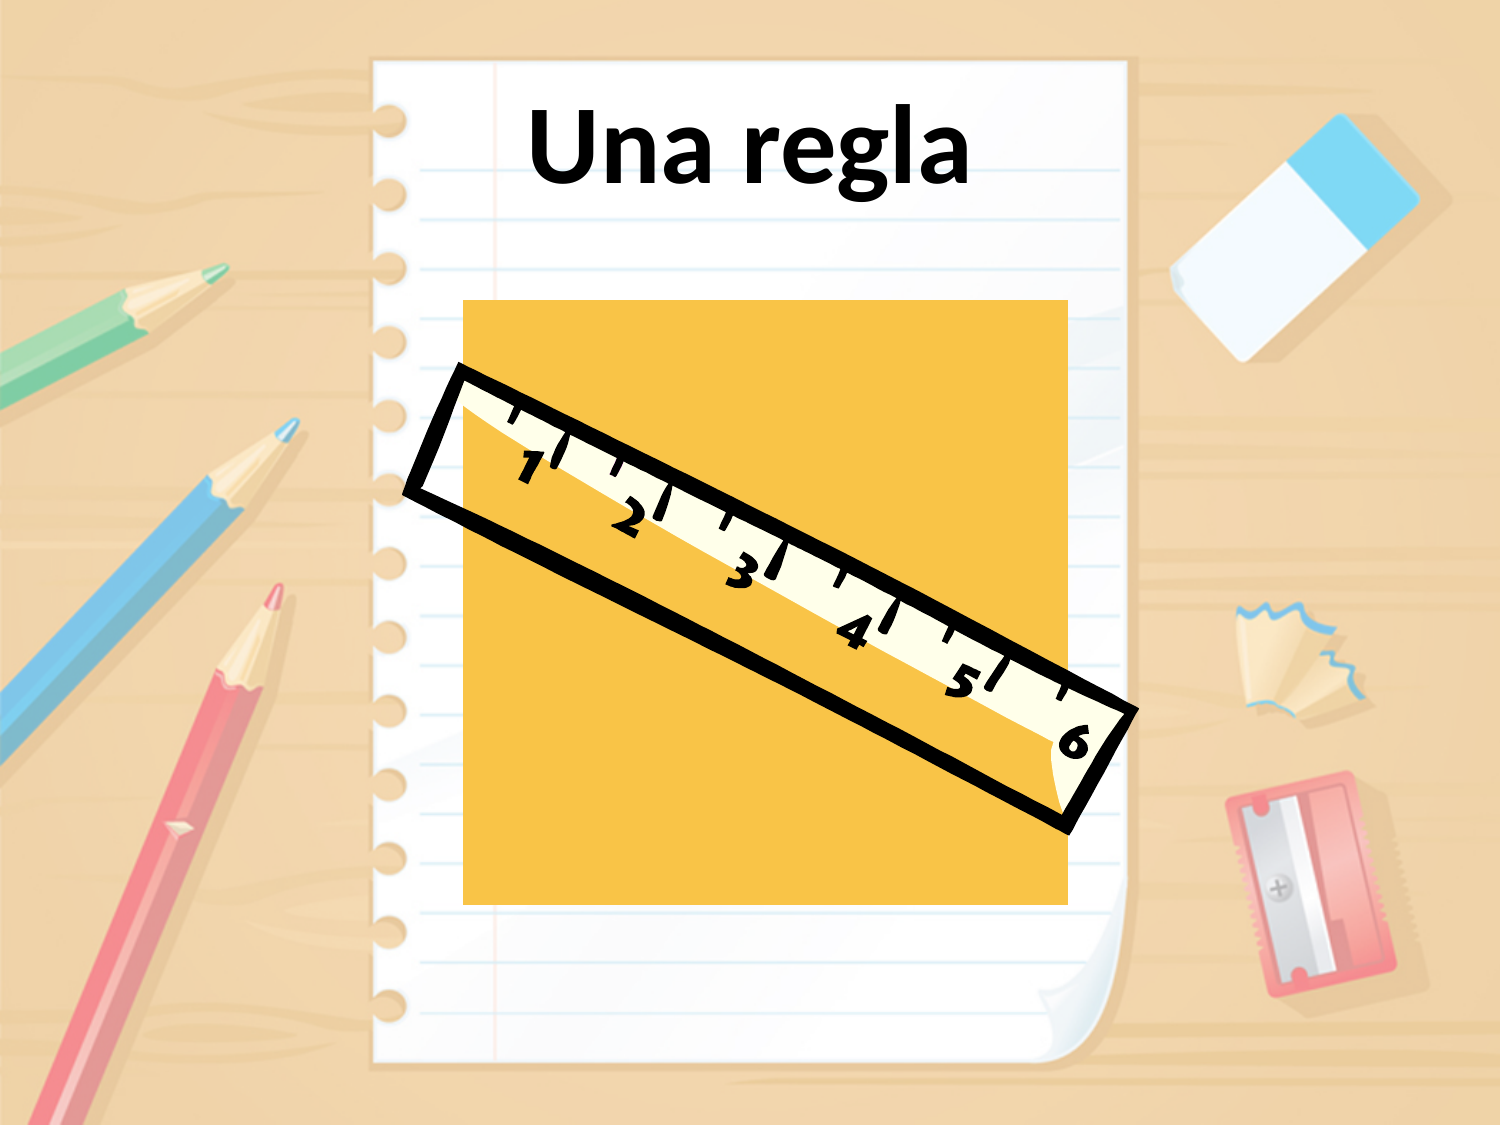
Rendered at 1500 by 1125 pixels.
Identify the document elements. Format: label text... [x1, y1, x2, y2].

picture [399, 299, 1140, 906]
title Una regla [75, 45, 1425, 233]
